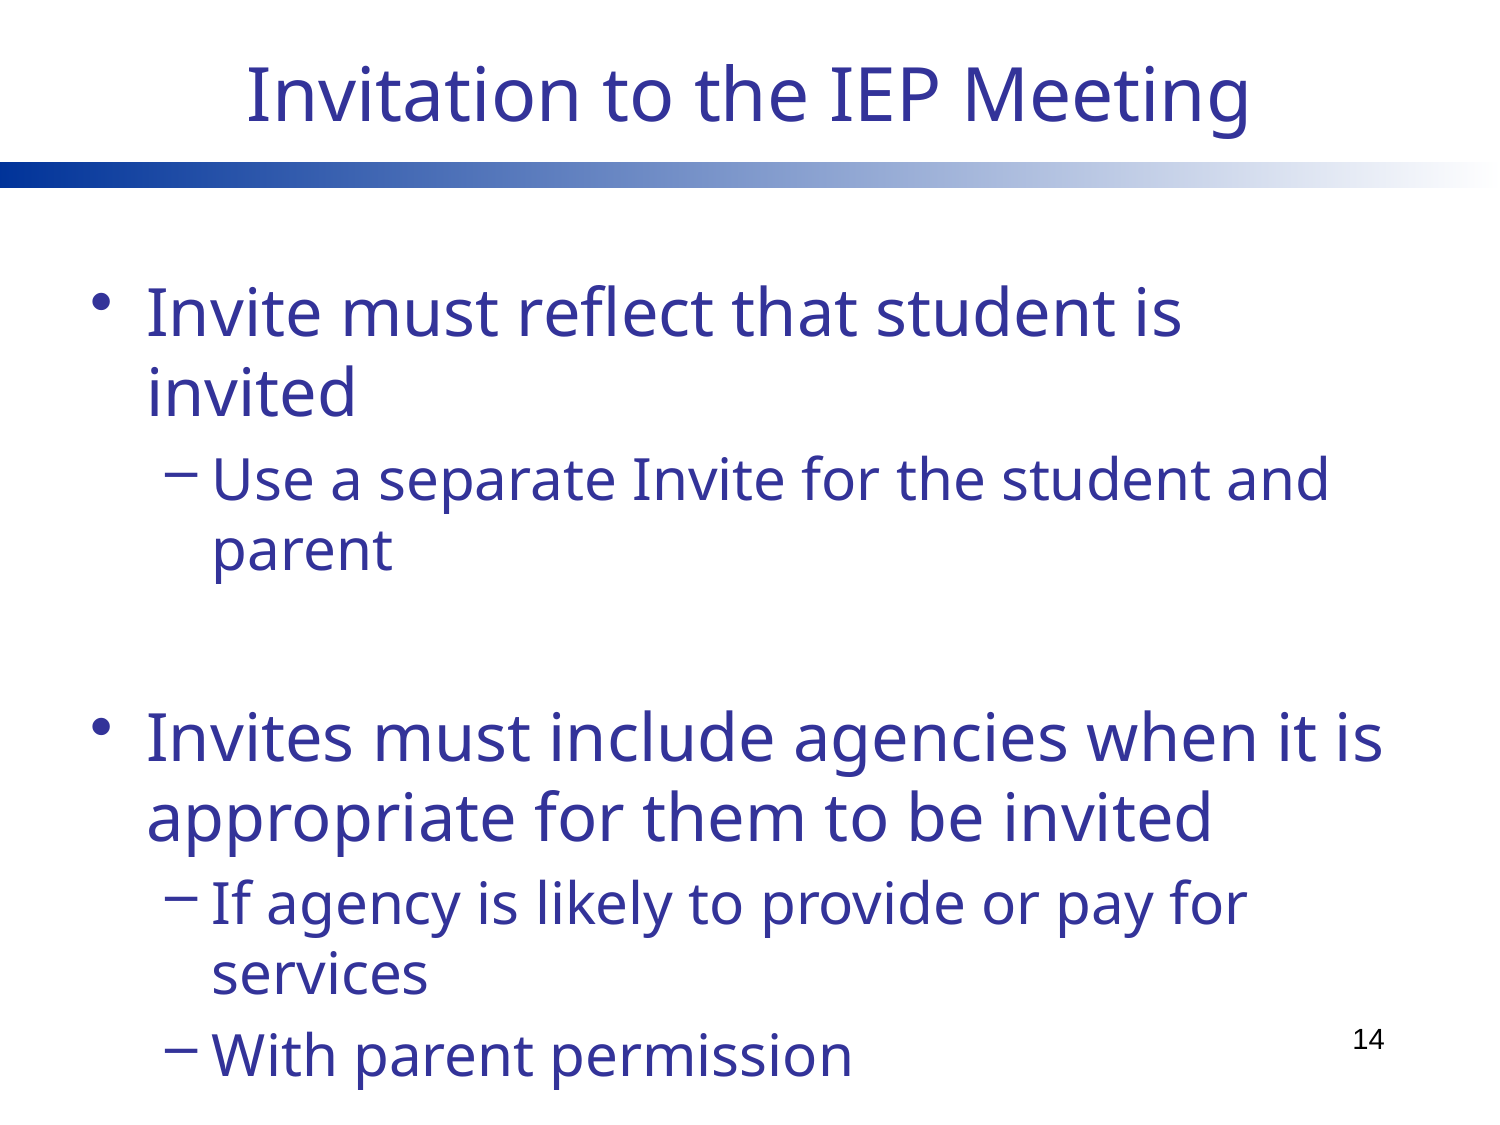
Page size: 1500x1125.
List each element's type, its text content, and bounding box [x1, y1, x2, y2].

slide_number 14 [1324, 1012, 1401, 1091]
list Invite must reflect that student is invited Use a separate Invite for the student and parent Invites must include agencies when it is appropriate for them to be invited If agency is likely to provide or pay for services With parent permission [75, 262, 1425, 1005]
title Invitation to the IEP Meeting [75, 45, 1425, 138]
